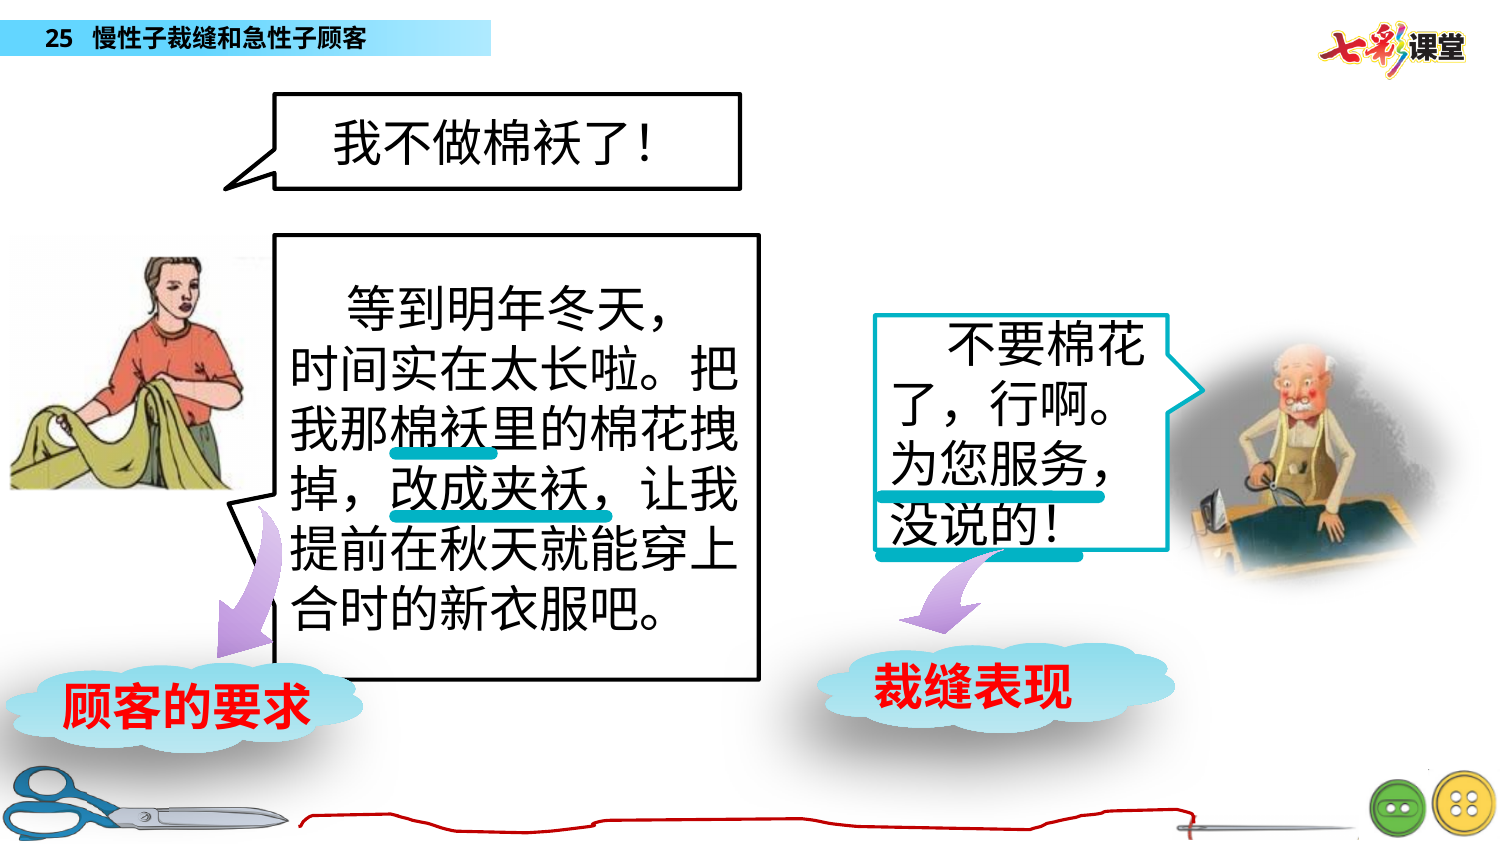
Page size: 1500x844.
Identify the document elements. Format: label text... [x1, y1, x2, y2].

text_box [872, 547, 1086, 565]
picture [9, 234, 313, 491]
text_box [899, 549, 1004, 627]
text_box [218, 506, 282, 645]
text_box [873, 488, 1099, 506]
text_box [817, 642, 1447, 733]
picture [1365, 769, 1500, 839]
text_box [5, 662, 635, 753]
text_box 不要棉花了，行啊。为您服务，没说的！ [872, 313, 1105, 552]
picture [1316, 20, 1468, 80]
text_box 等到明年冬天，时间实在太长啦。把我那棉袄里的棉花拽掉，改成夹袄，让我提前在秋天就能穿上合时的新衣服吧。 [226, 233, 761, 682]
picture [1173, 816, 1358, 839]
text_box 我不做棉袄了！ [223, 92, 743, 192]
picture [0, 764, 290, 844]
text_box [387, 445, 500, 462]
text_box [387, 507, 615, 525]
picture [1104, 314, 1489, 610]
